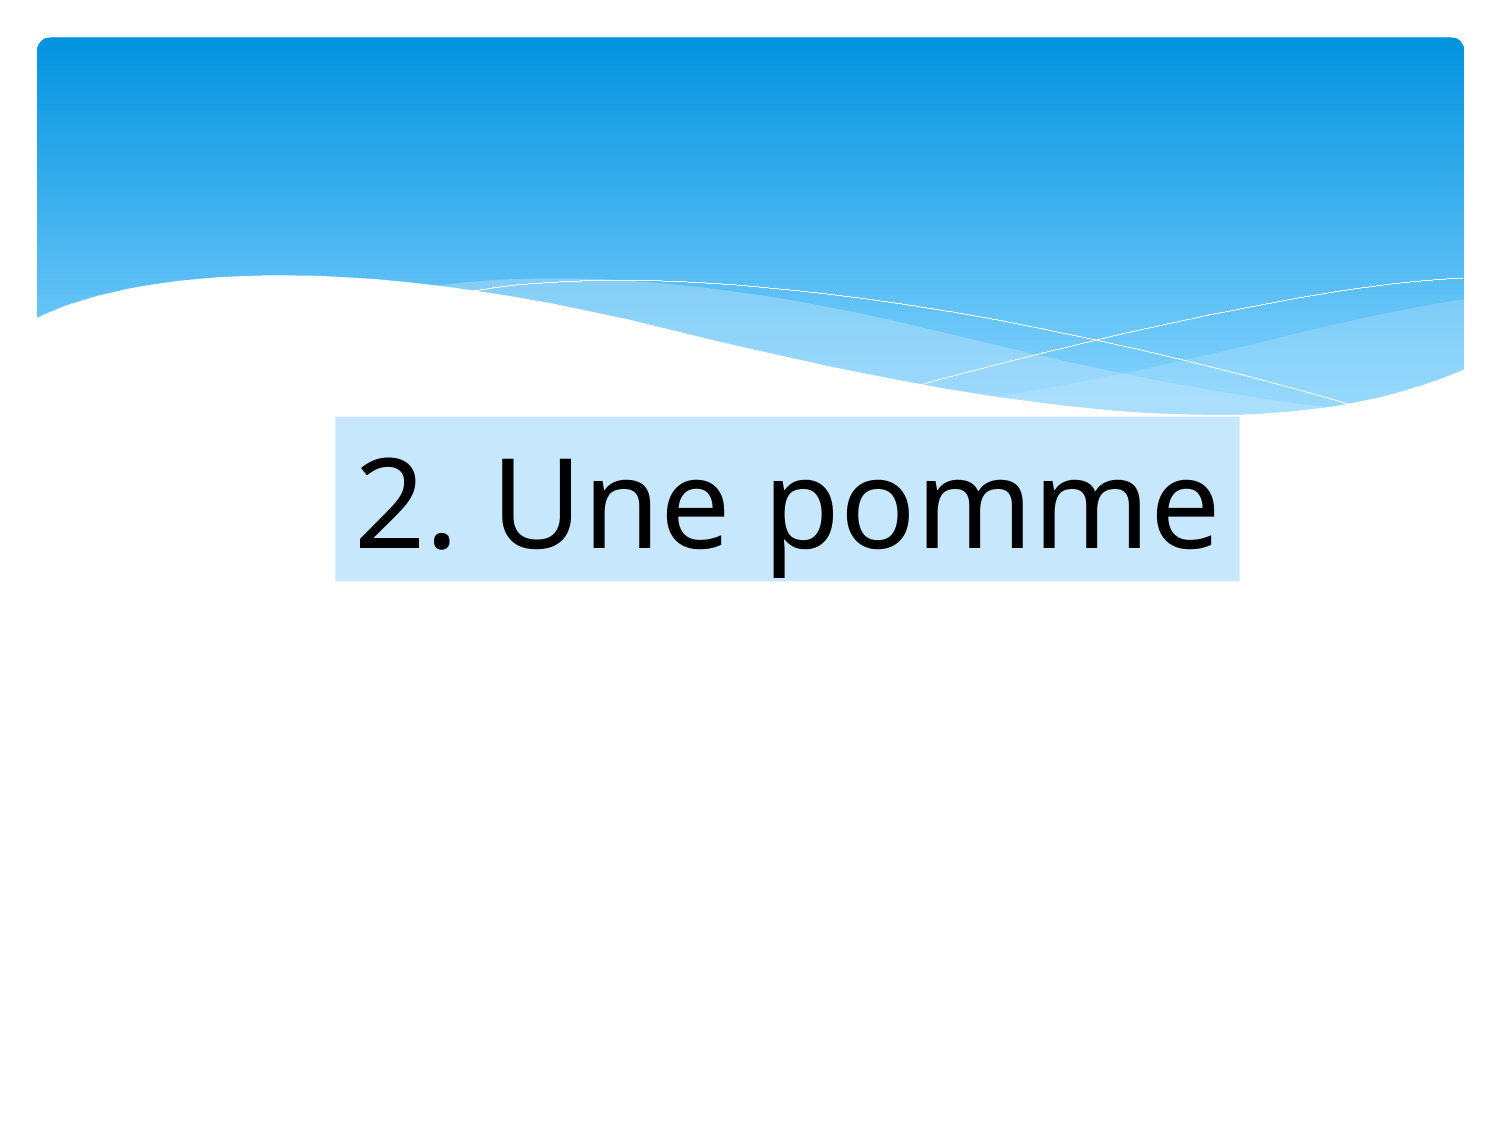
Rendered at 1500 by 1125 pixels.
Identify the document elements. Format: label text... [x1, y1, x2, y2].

text_box 2. Une pomme [335, 416, 1240, 582]
